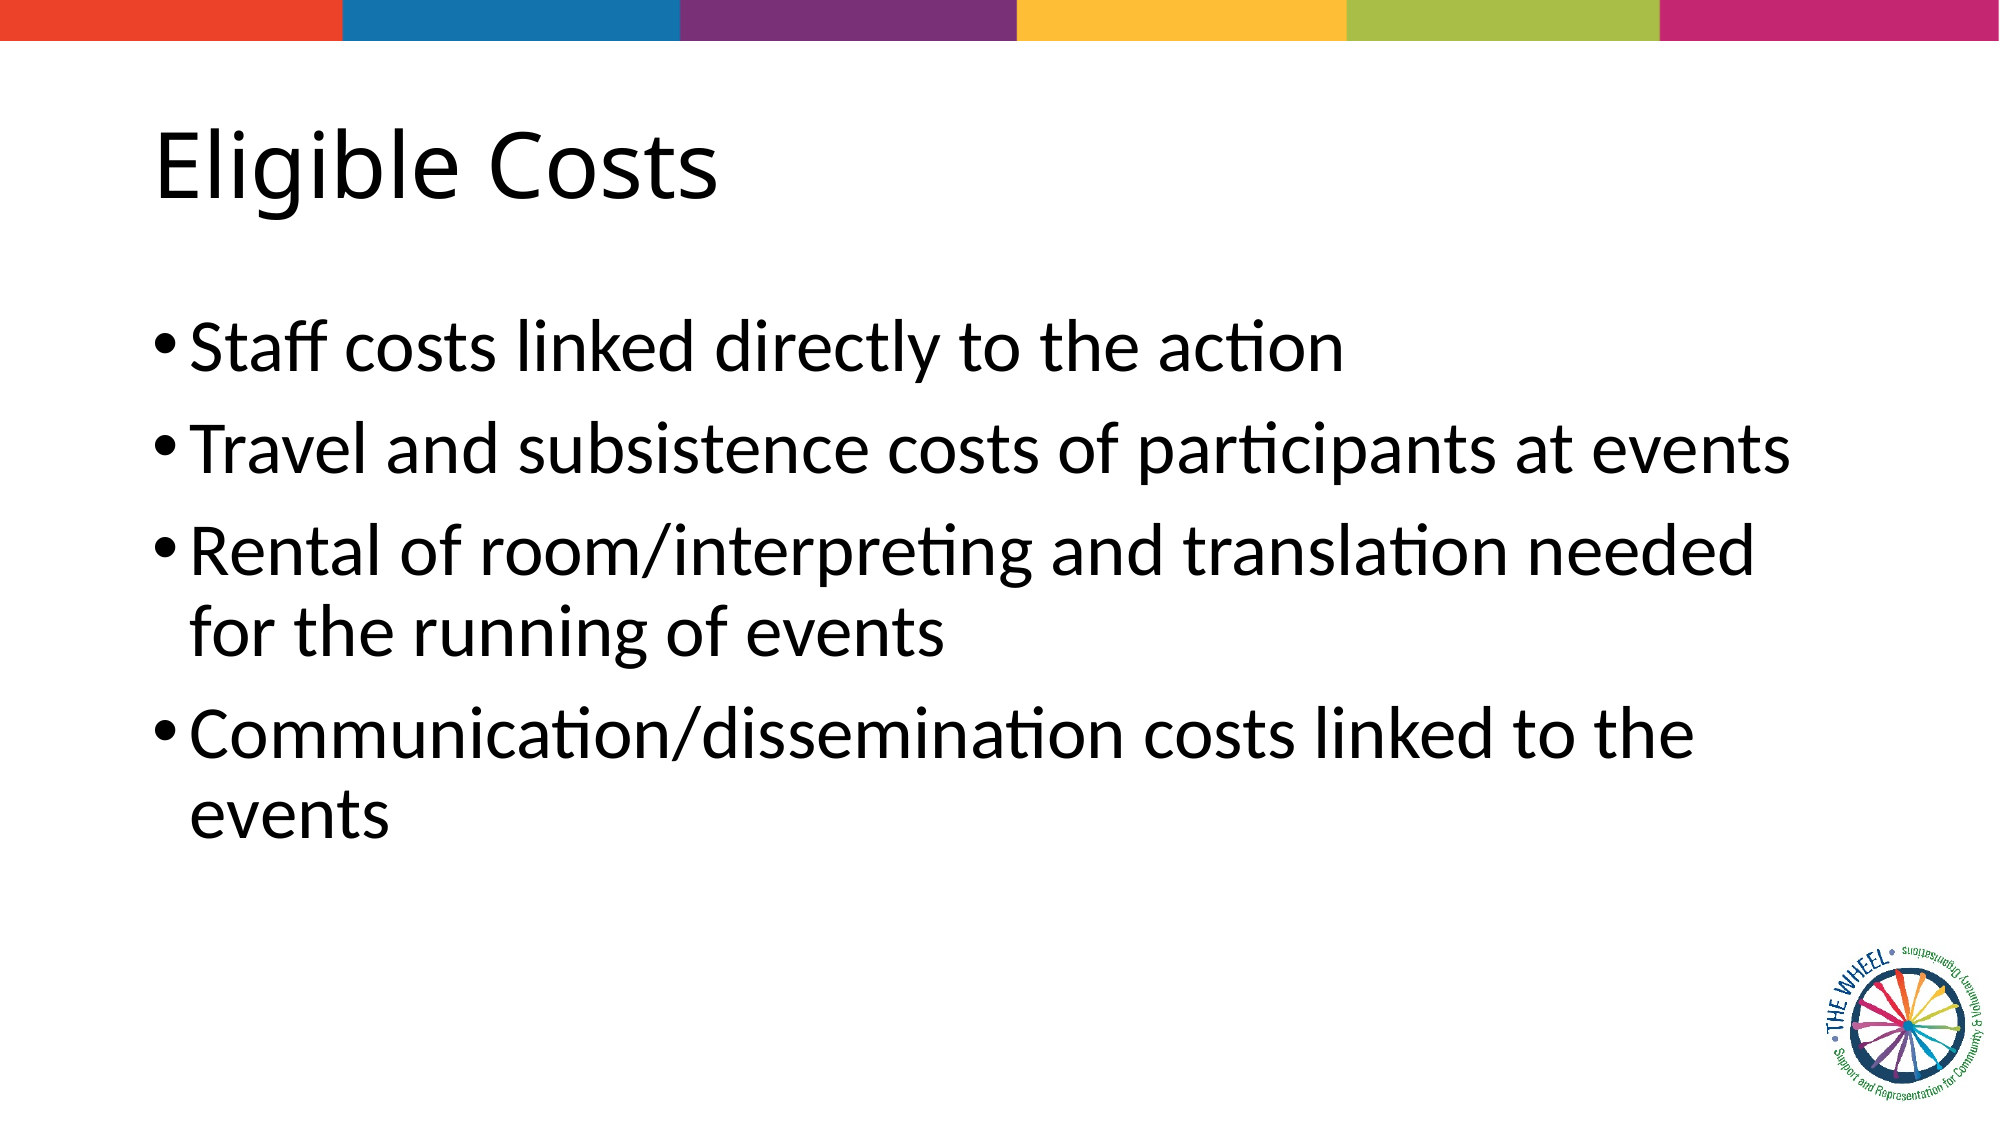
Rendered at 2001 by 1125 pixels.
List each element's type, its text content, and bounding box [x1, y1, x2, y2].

list Staff costs linked directly to the action Travel and subsistence costs of participants at events Rental of room/interpreting and translation needed for the running of events Communication/dissemination costs linked to the events [137, 299, 1863, 1014]
picture [1825, 944, 1984, 1103]
title Eligible Costs [137, 59, 1863, 278]
picture [0, 0, 2000, 41]
